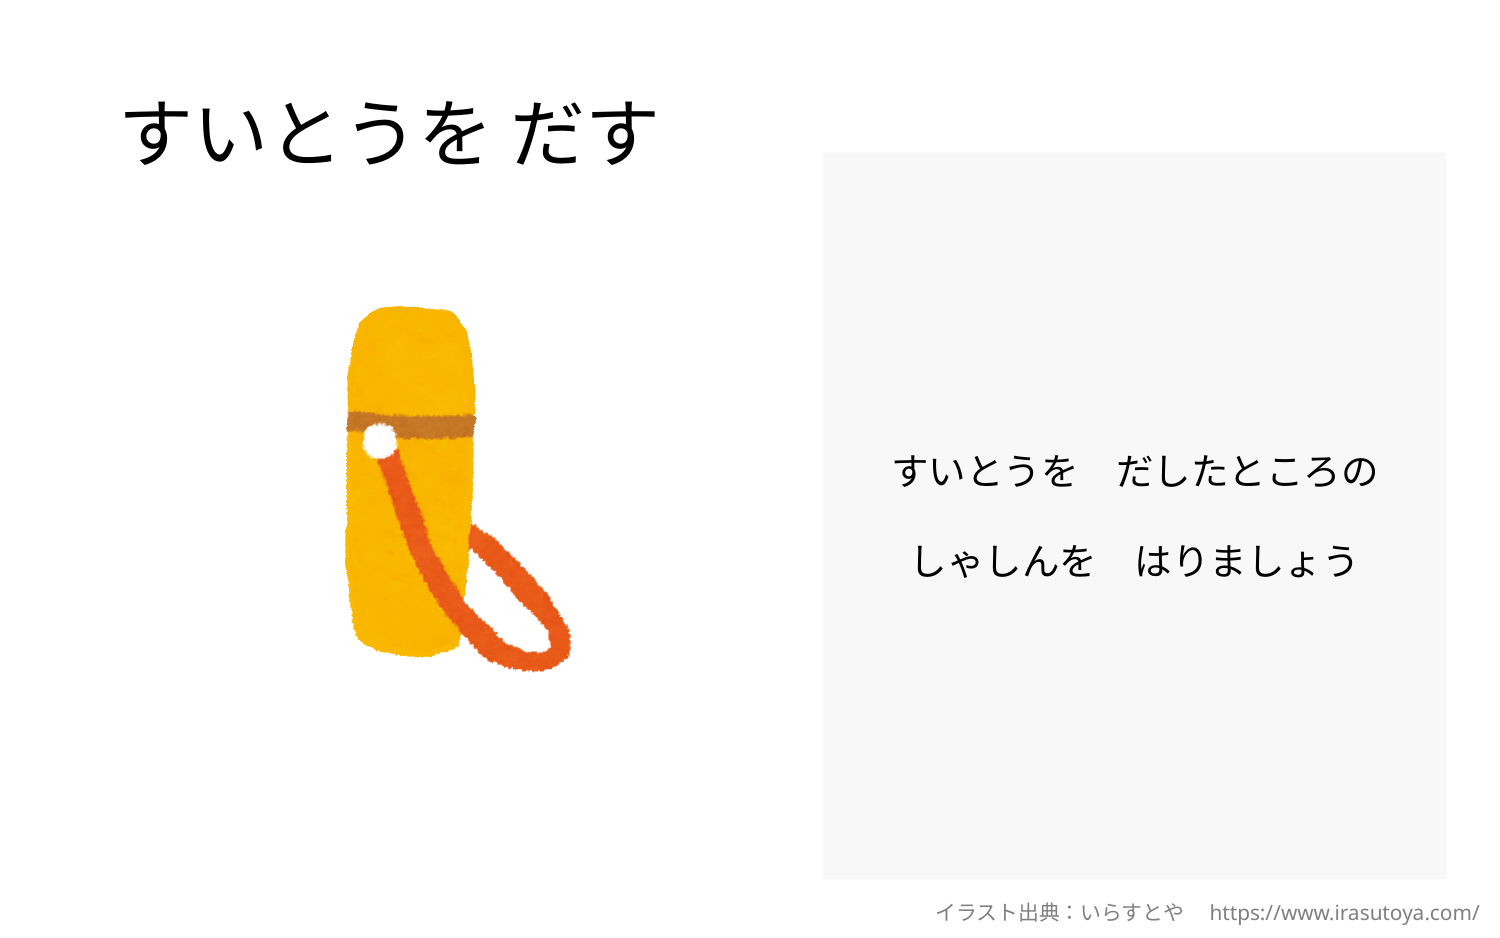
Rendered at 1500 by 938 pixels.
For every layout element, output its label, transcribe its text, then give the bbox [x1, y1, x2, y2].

text_box すいとうを だす [104, 78, 754, 184]
text_box すいとうを だしたところの しゃしんを はりましょう [823, 152, 1447, 880]
picture [329, 288, 577, 701]
